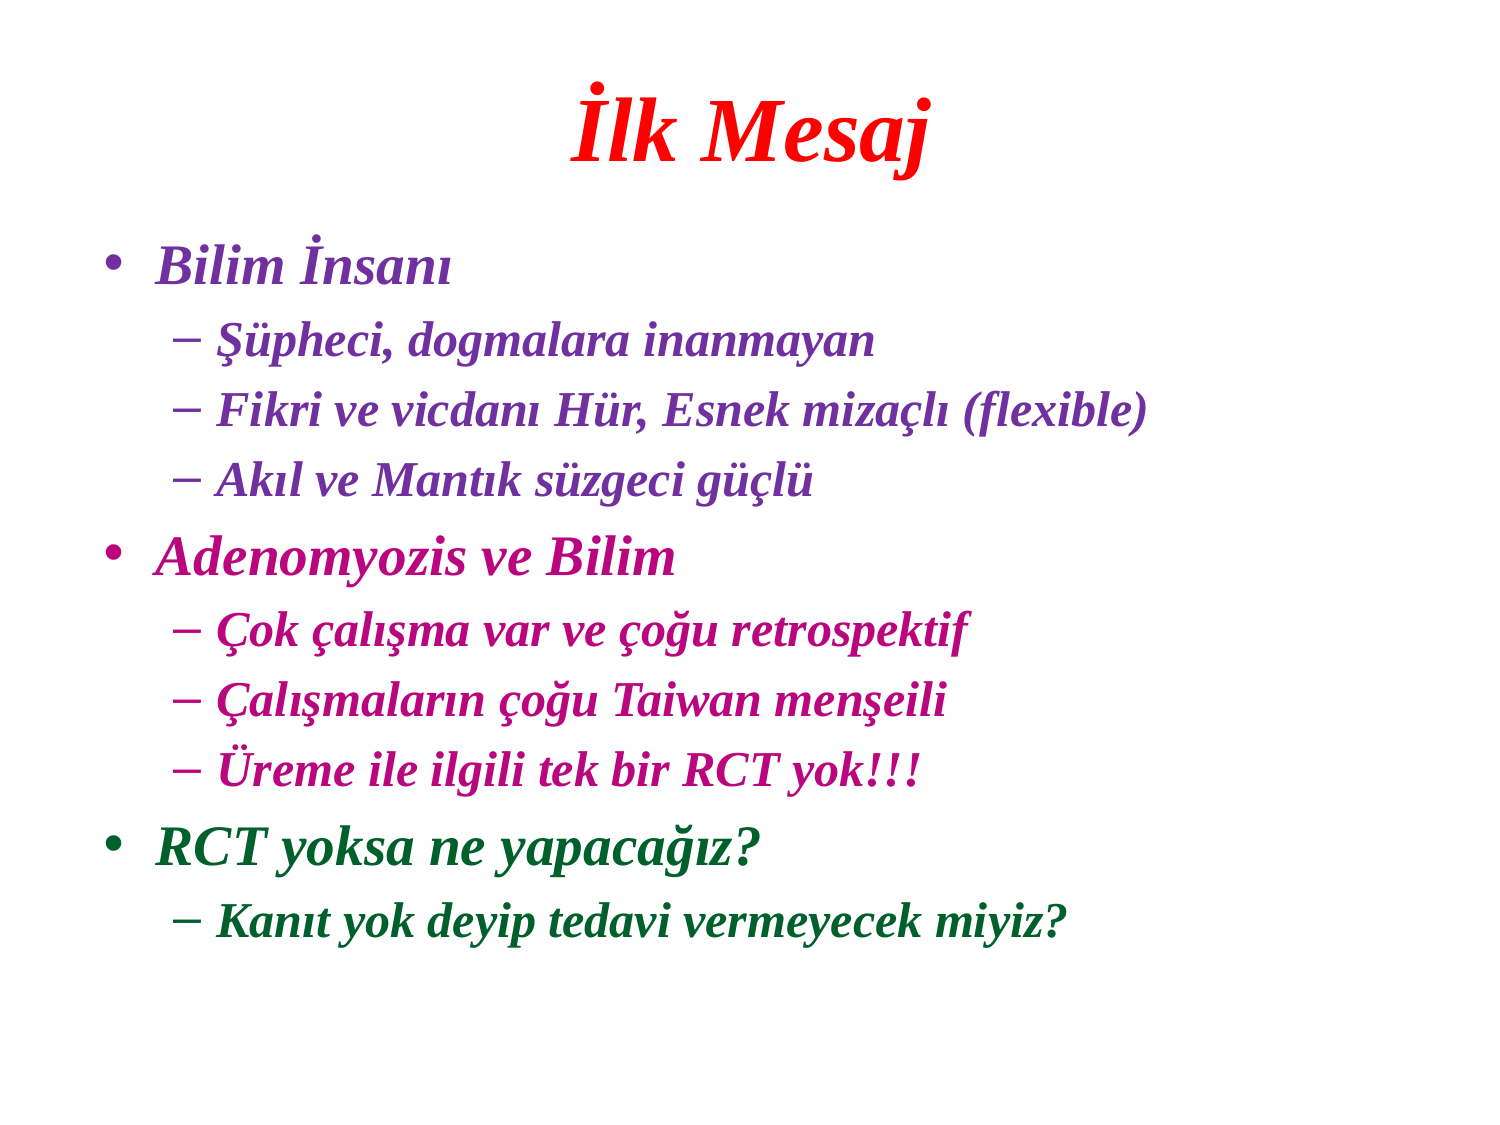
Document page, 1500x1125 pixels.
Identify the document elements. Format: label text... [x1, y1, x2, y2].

title İlk Mesaj [76, 30, 1427, 219]
list Bilim İnsanı Şüpheci, dogmalara inanmayan Fikri ve vicdanı Hür, Esnek mizaçlı (flexible) Akıl ve Mantık süzgeci güçlü Adenomyozis ve Bilim Çok çalışma var ve çoğu retrospektif Çalışmaların çoğu Taiwan menşeili Üreme ile ilgili tek bir RCT yok!!! RCT yoksa ne yapacağız? Kanıt yok deyip tedavi vermeyecek miyiz? [88, 219, 1439, 963]
